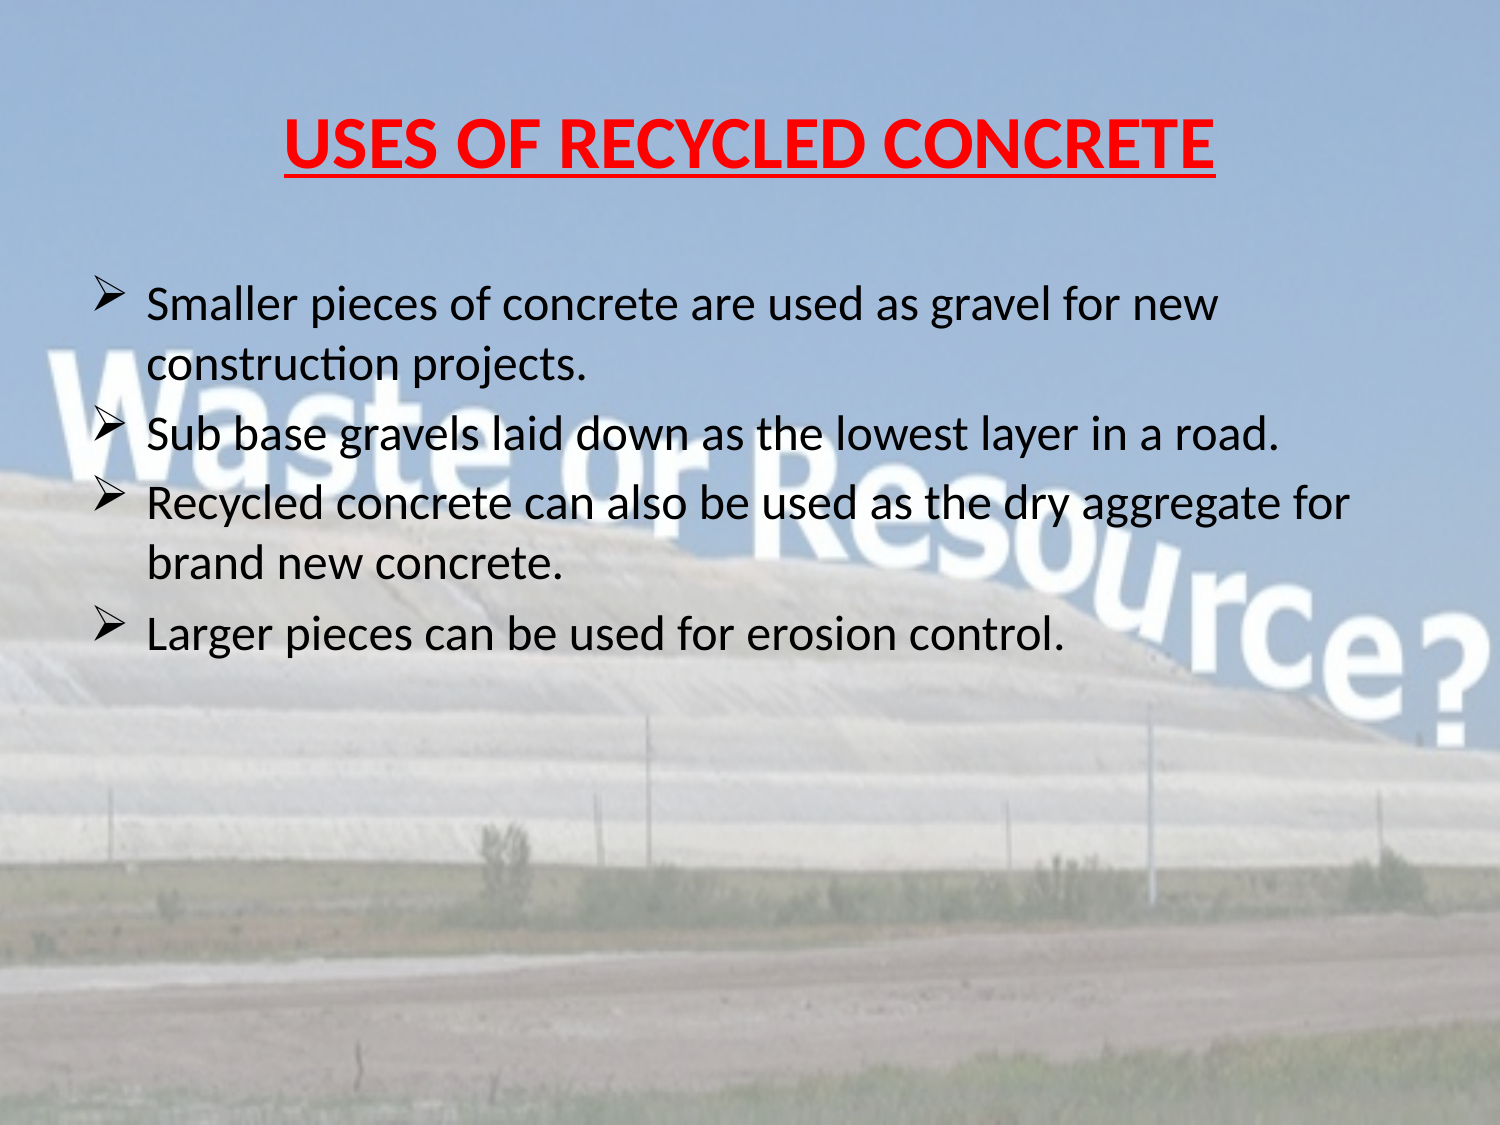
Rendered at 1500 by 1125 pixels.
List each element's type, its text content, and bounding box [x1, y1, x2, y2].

title USES OF RECYCLED CONCRETE [75, 45, 1425, 233]
list Smaller pieces of concrete are used as gravel for new construction projects. Sub base gravels laid down as the lowest layer in a road. Recycled concrete can also be used as the dry aggregate for brand new concrete. Larger pieces can be used for erosion control. [75, 262, 1425, 1005]
